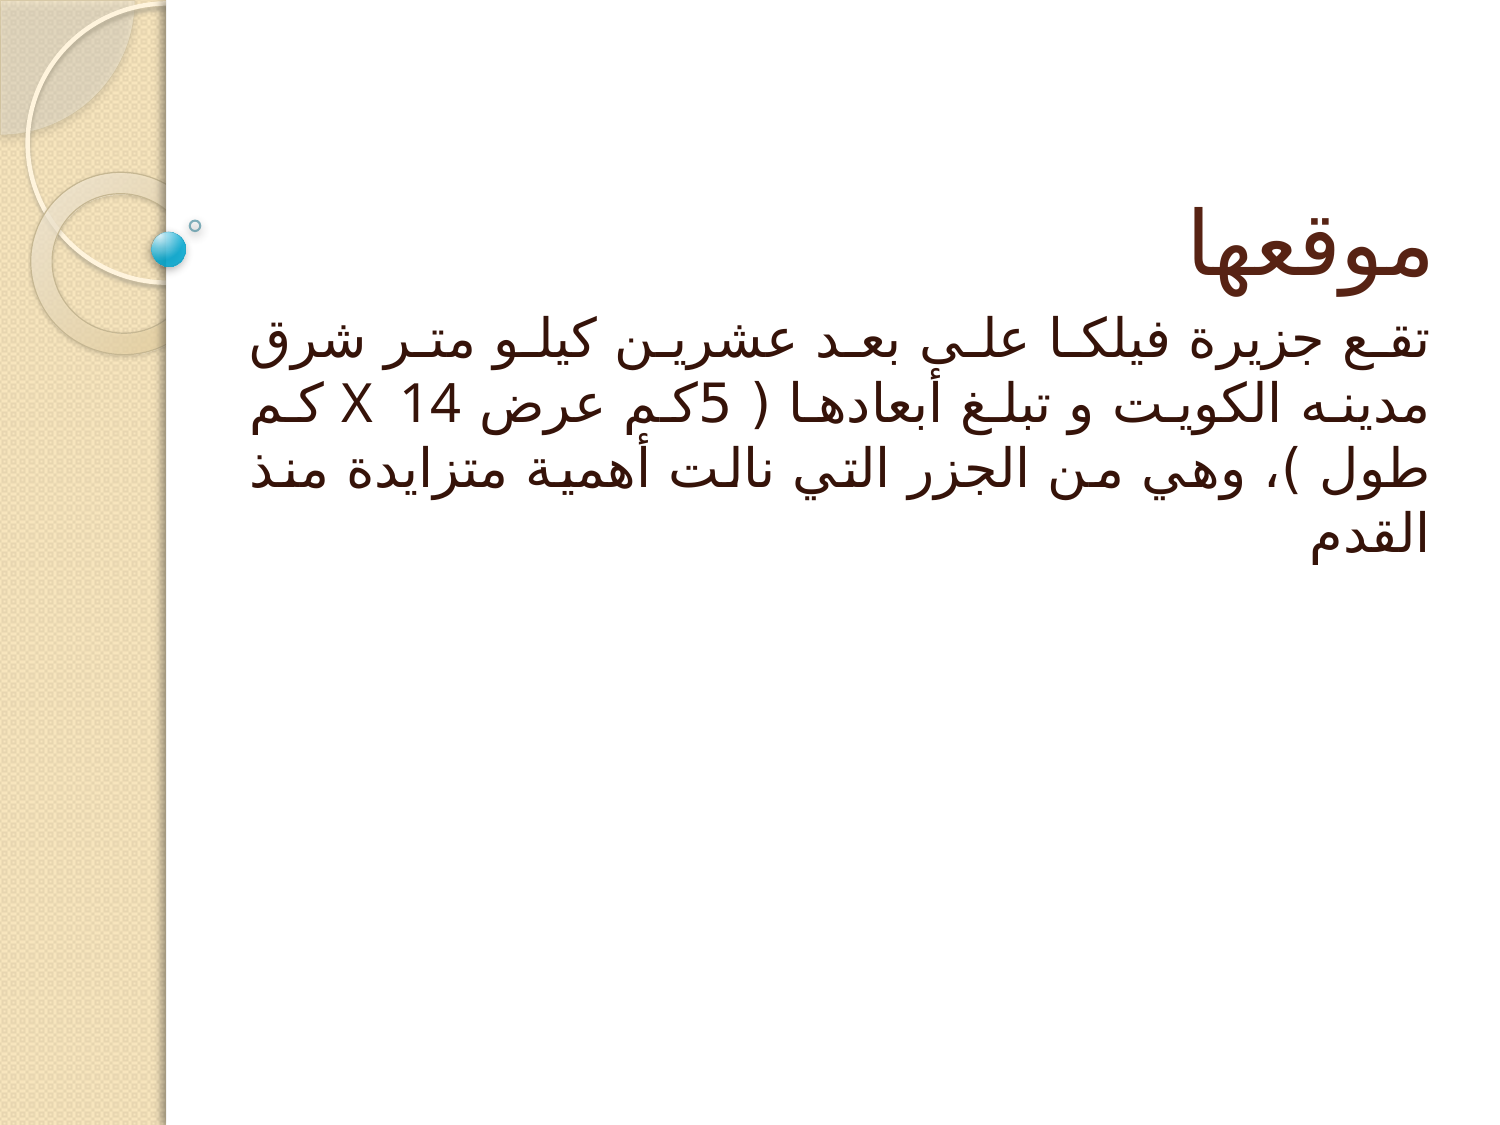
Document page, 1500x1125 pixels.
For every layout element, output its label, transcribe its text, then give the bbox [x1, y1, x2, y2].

title موقعها [234, 59, 1450, 301]
subtitle تقع جزيرة فيلكا على بعد عشرين كيلو متر شرق مدينه الكويت و تبلغ أبعادها ( 5كم عرض X 14 كم طول )، وهي من الجزر التي نالت أهمية متزايدة منذ القدم [234, 303, 1450, 591]
